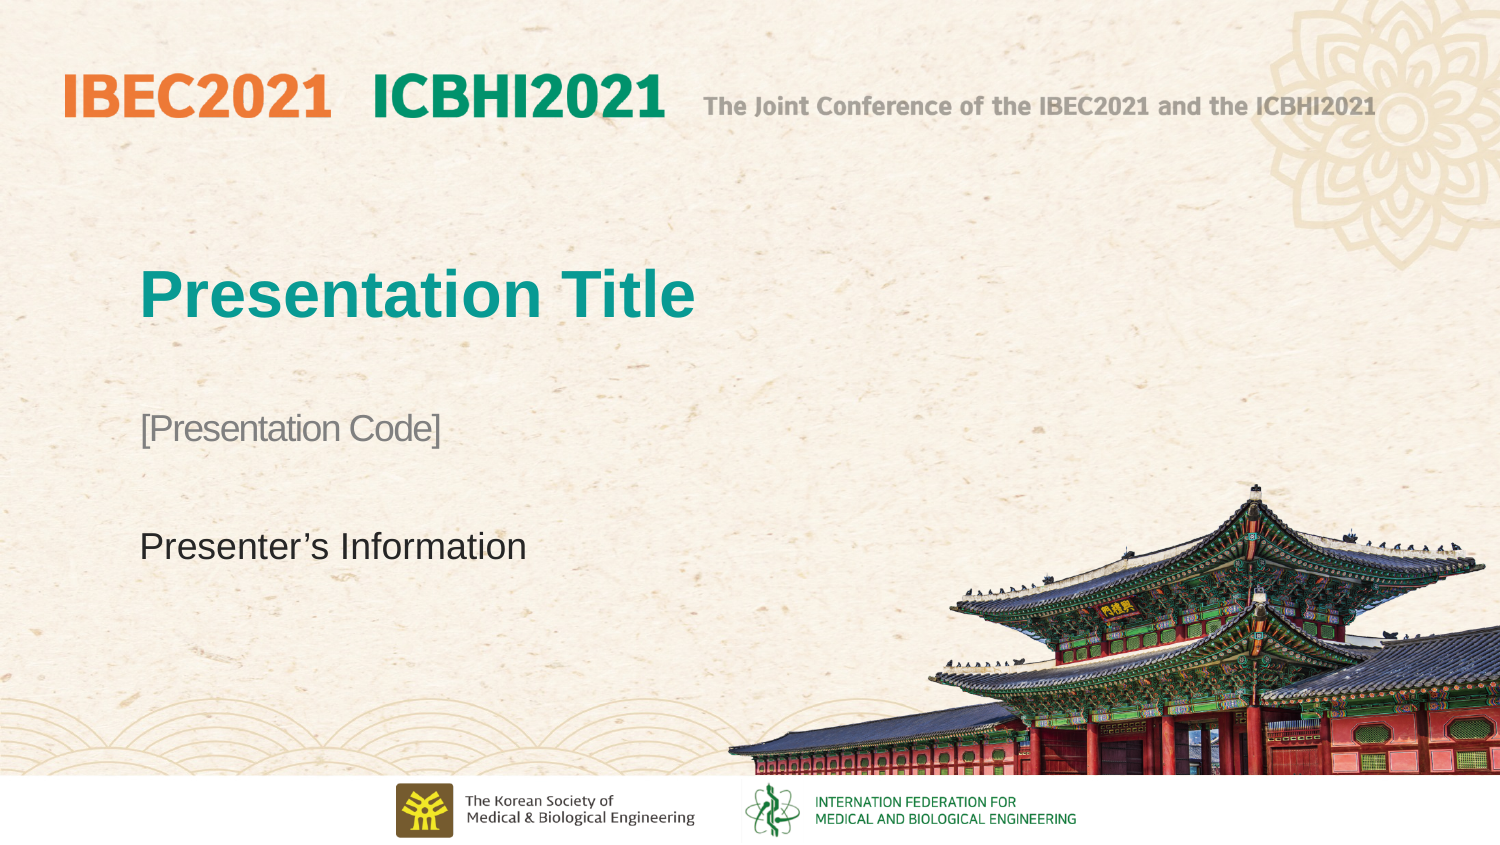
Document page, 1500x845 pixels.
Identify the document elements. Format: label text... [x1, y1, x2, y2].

text_box Presenter’s Information [131, 518, 1375, 578]
text_box [Presentation Code] [132, 400, 1375, 461]
picture [0, 0, 1500, 844]
text_box Presentation Title [131, 247, 1375, 411]
